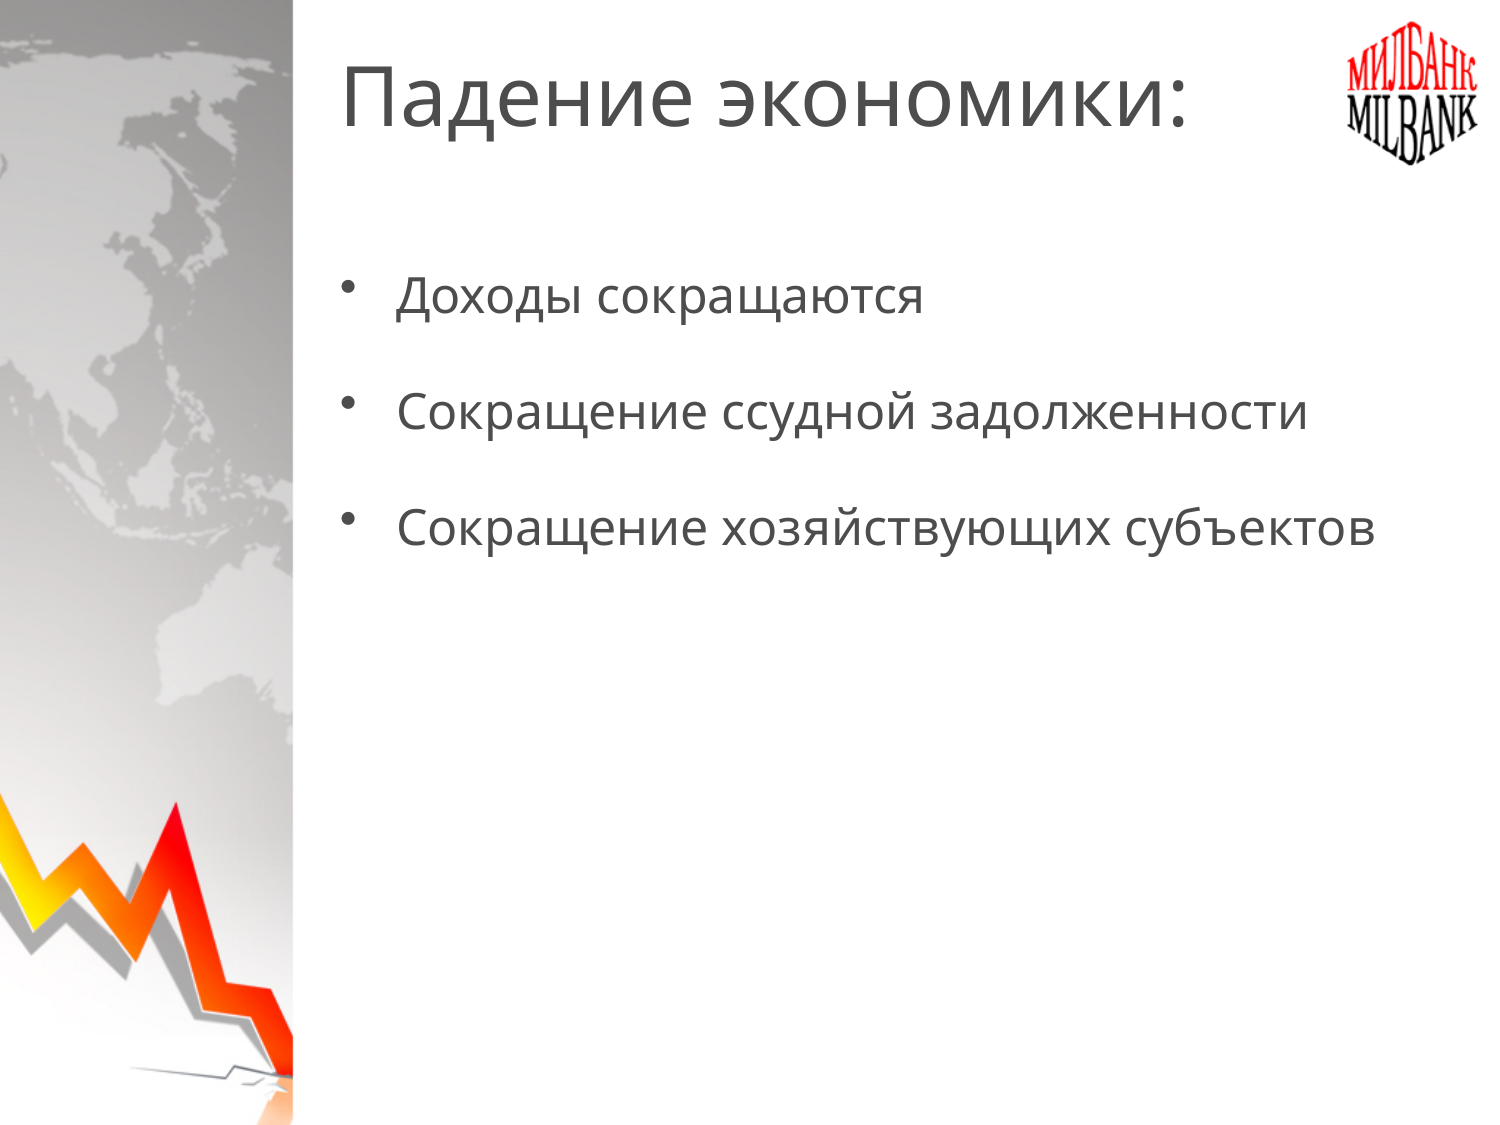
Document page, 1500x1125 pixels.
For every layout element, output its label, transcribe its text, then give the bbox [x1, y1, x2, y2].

title Падение экономики: [324, 34, 1340, 153]
picture [0, 0, 1500, 1125]
list Доходы сокращаются Сокращение ссудной задолженности Сокращение хозяйствующих субъектов [324, 267, 1463, 968]
